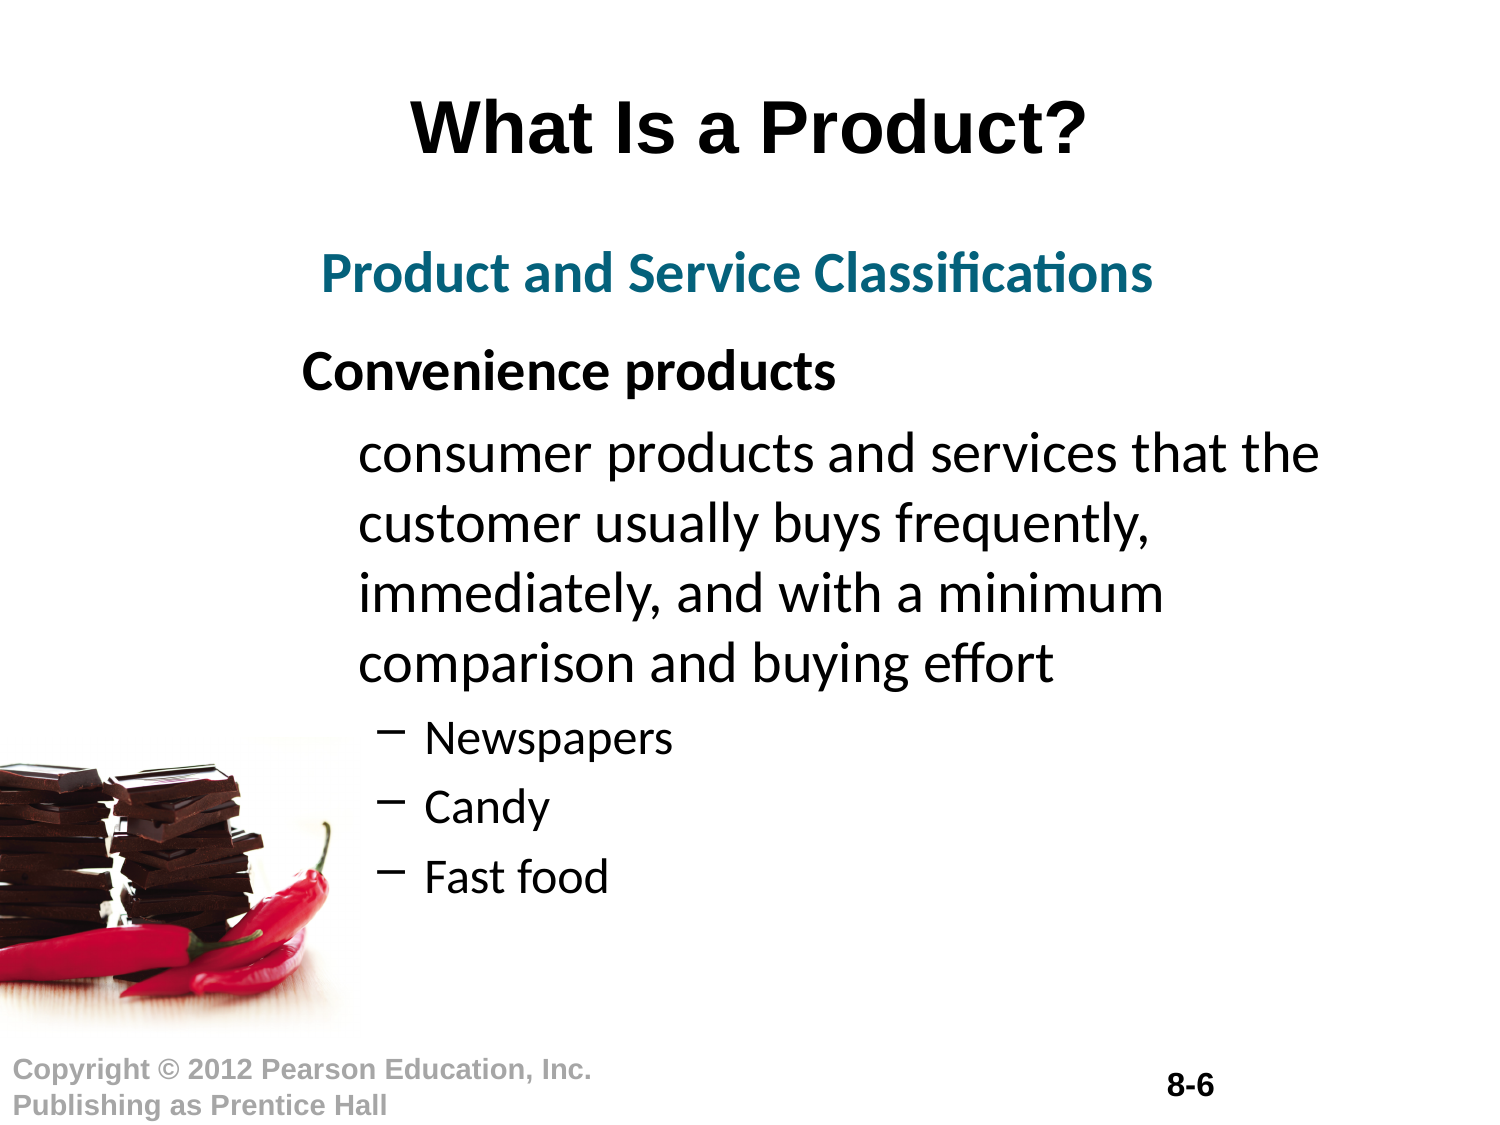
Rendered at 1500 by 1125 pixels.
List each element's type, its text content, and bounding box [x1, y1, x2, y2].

picture [0, 737, 361, 1038]
list Convenience products consumer products and services that the customer usually buys frequently, immediately, and with a minimum comparison and buying effort Newspapers Candy Fast food [287, 324, 1338, 1001]
list Product and Service Classifications [149, 237, 1326, 301]
title What Is a Product? [112, 37, 1388, 226]
